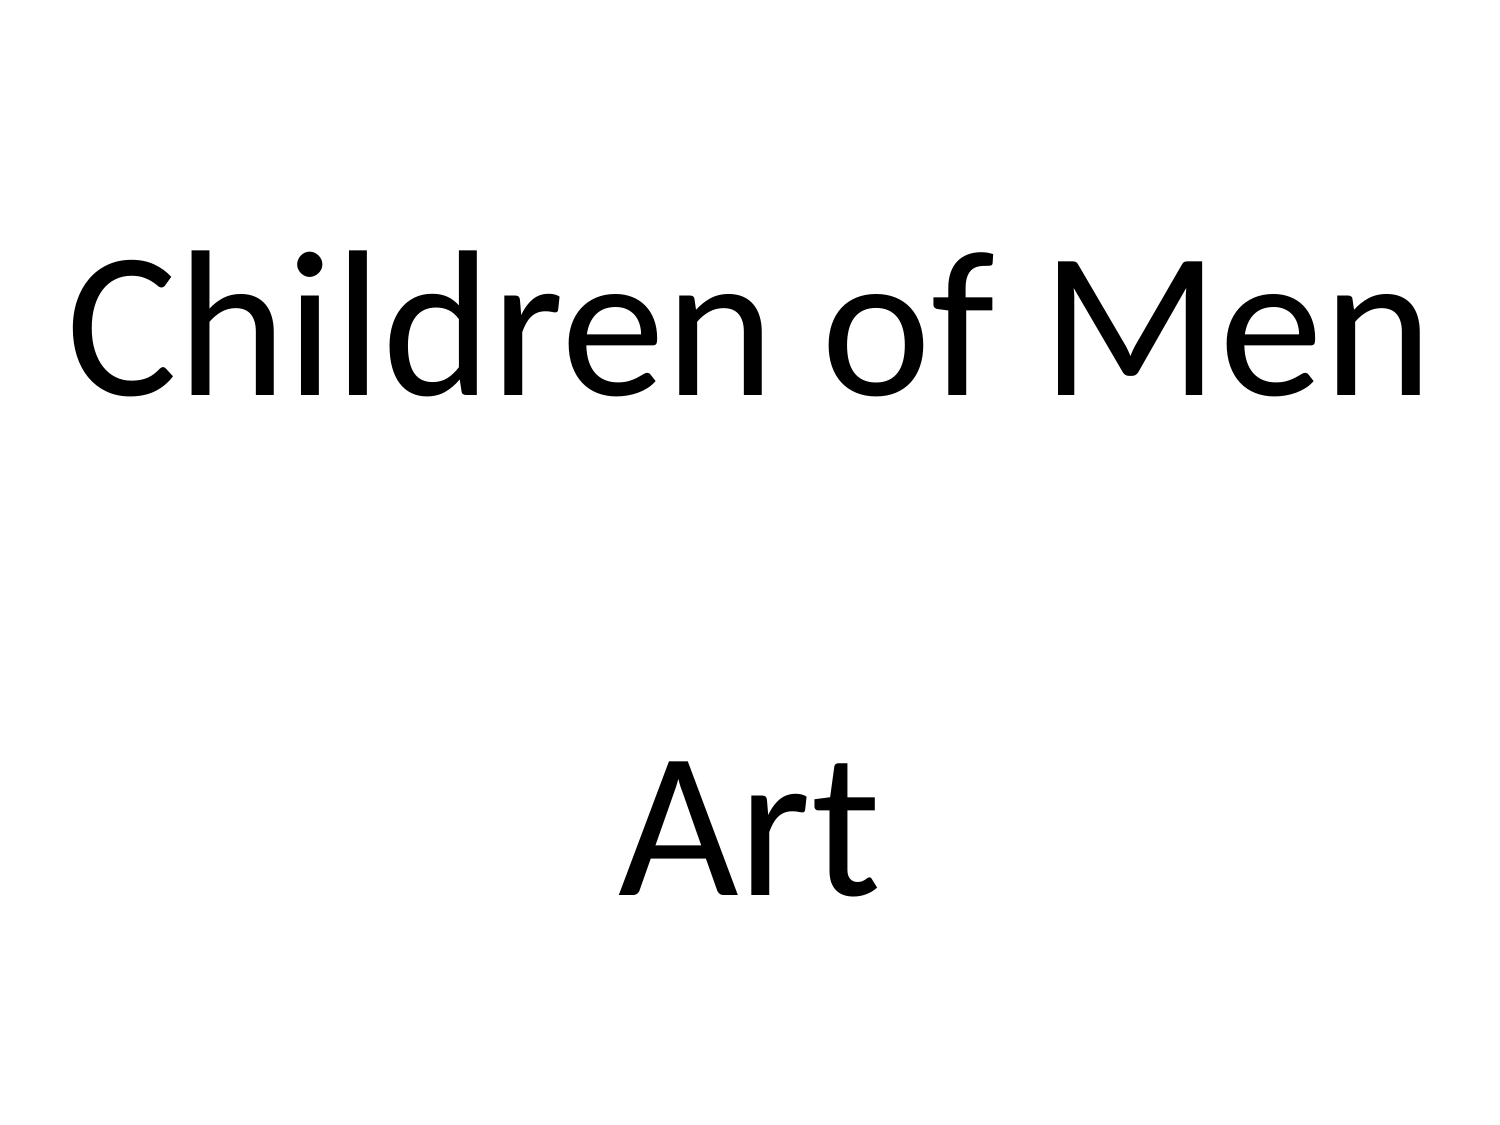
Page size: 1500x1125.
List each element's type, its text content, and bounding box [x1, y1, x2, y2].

title Children of Men Art [0, 0, 1500, 1125]
